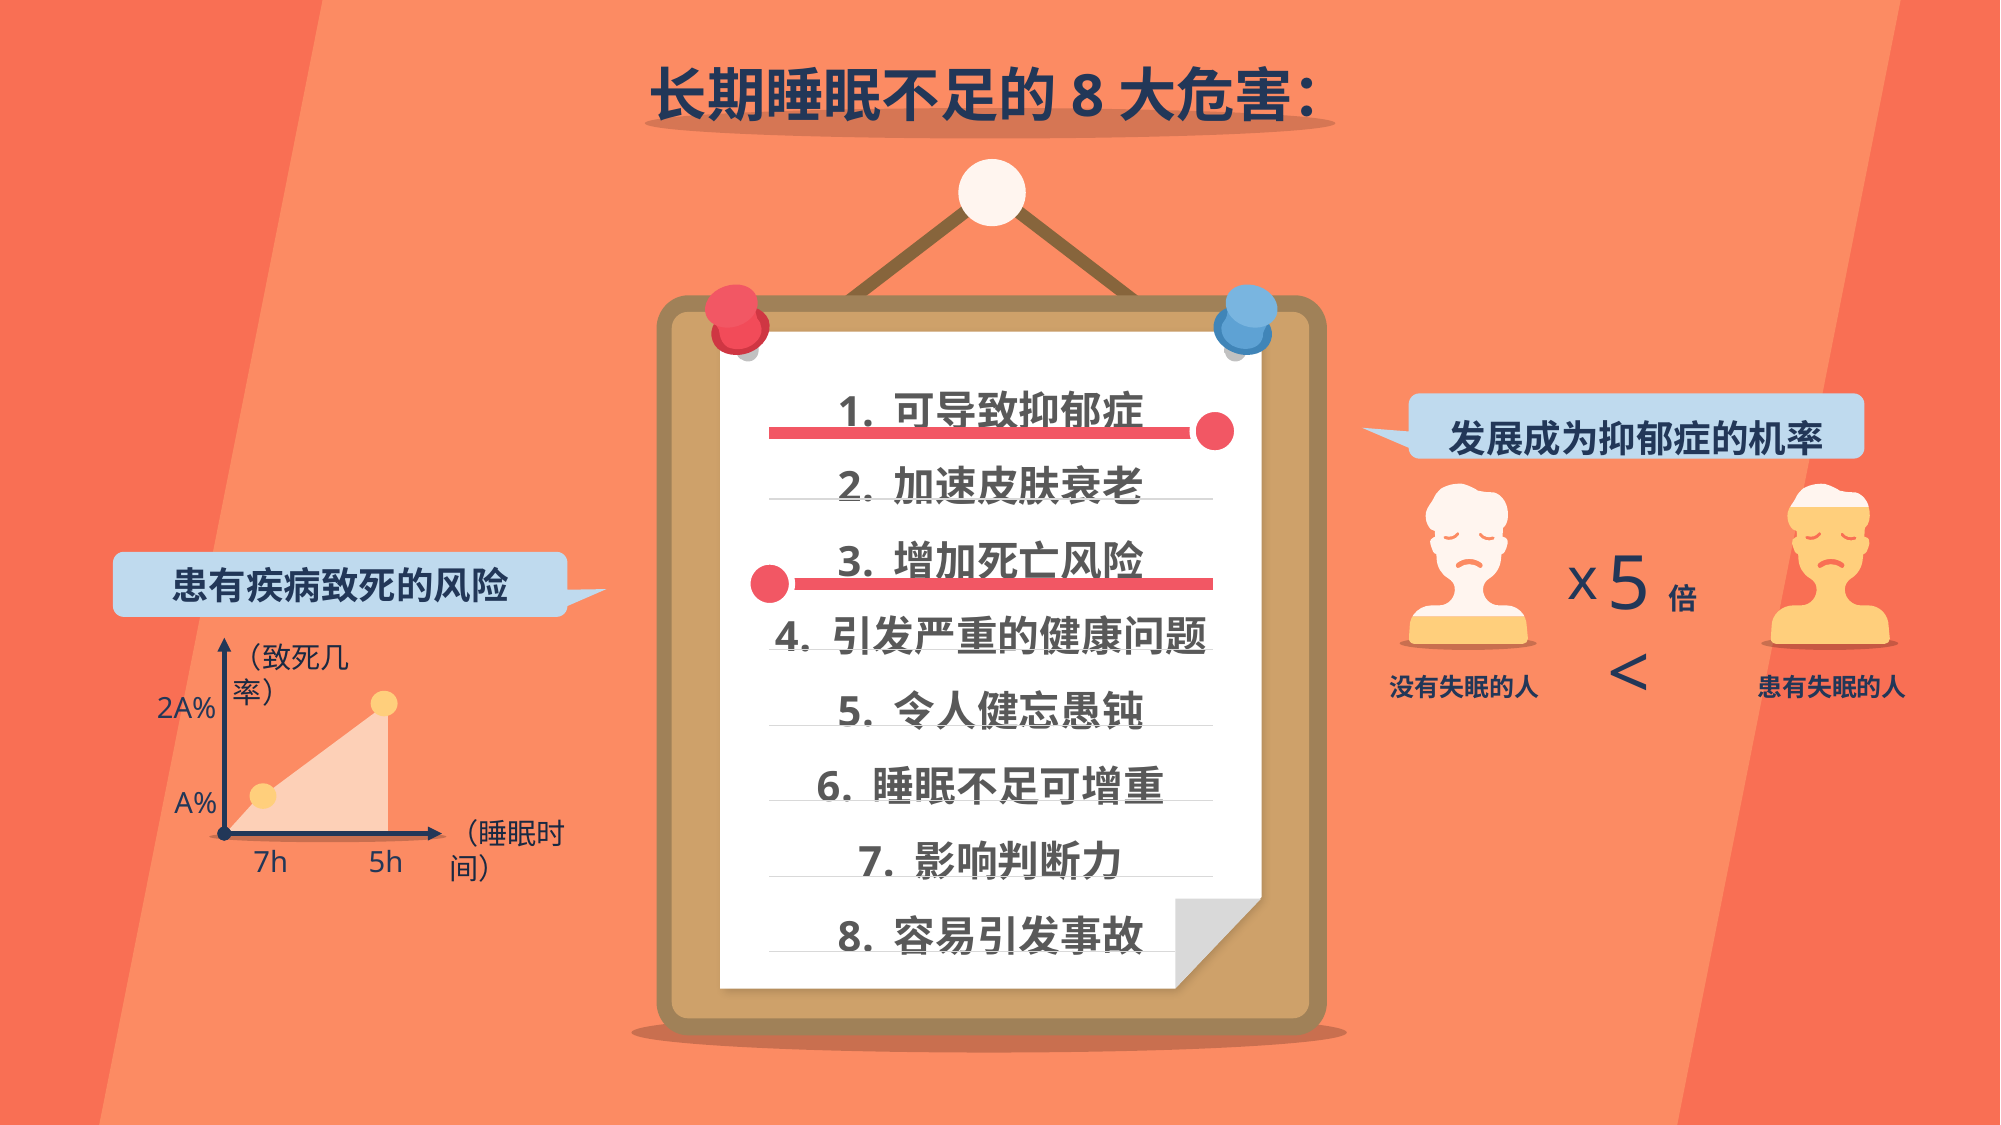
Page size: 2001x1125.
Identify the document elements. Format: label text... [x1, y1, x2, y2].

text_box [631, 159, 1347, 1053]
text_box 长期睡眠不足的8大危害： [634, 50, 1366, 136]
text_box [1373, 393, 1923, 710]
text_box [769, 136, 1211, 140]
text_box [112, 551, 605, 894]
